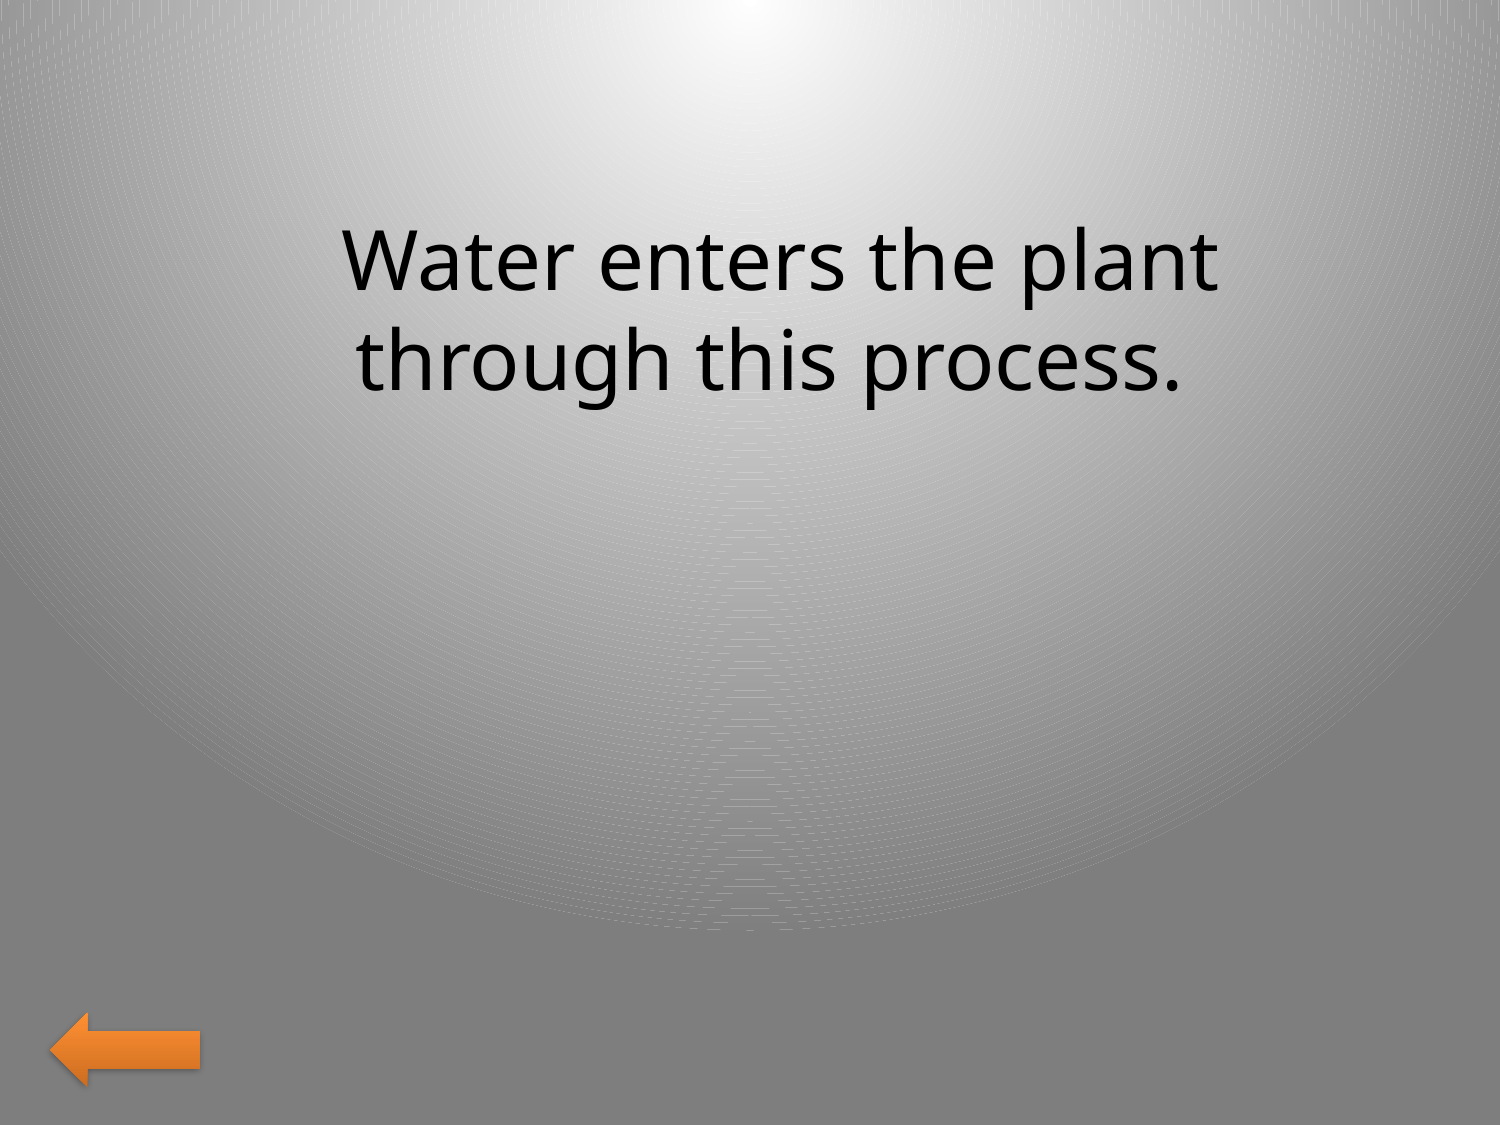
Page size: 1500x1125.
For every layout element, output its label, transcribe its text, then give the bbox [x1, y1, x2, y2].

text_box Water enters the plant through this process. [224, 199, 1338, 415]
text_box [49, 1012, 200, 1088]
